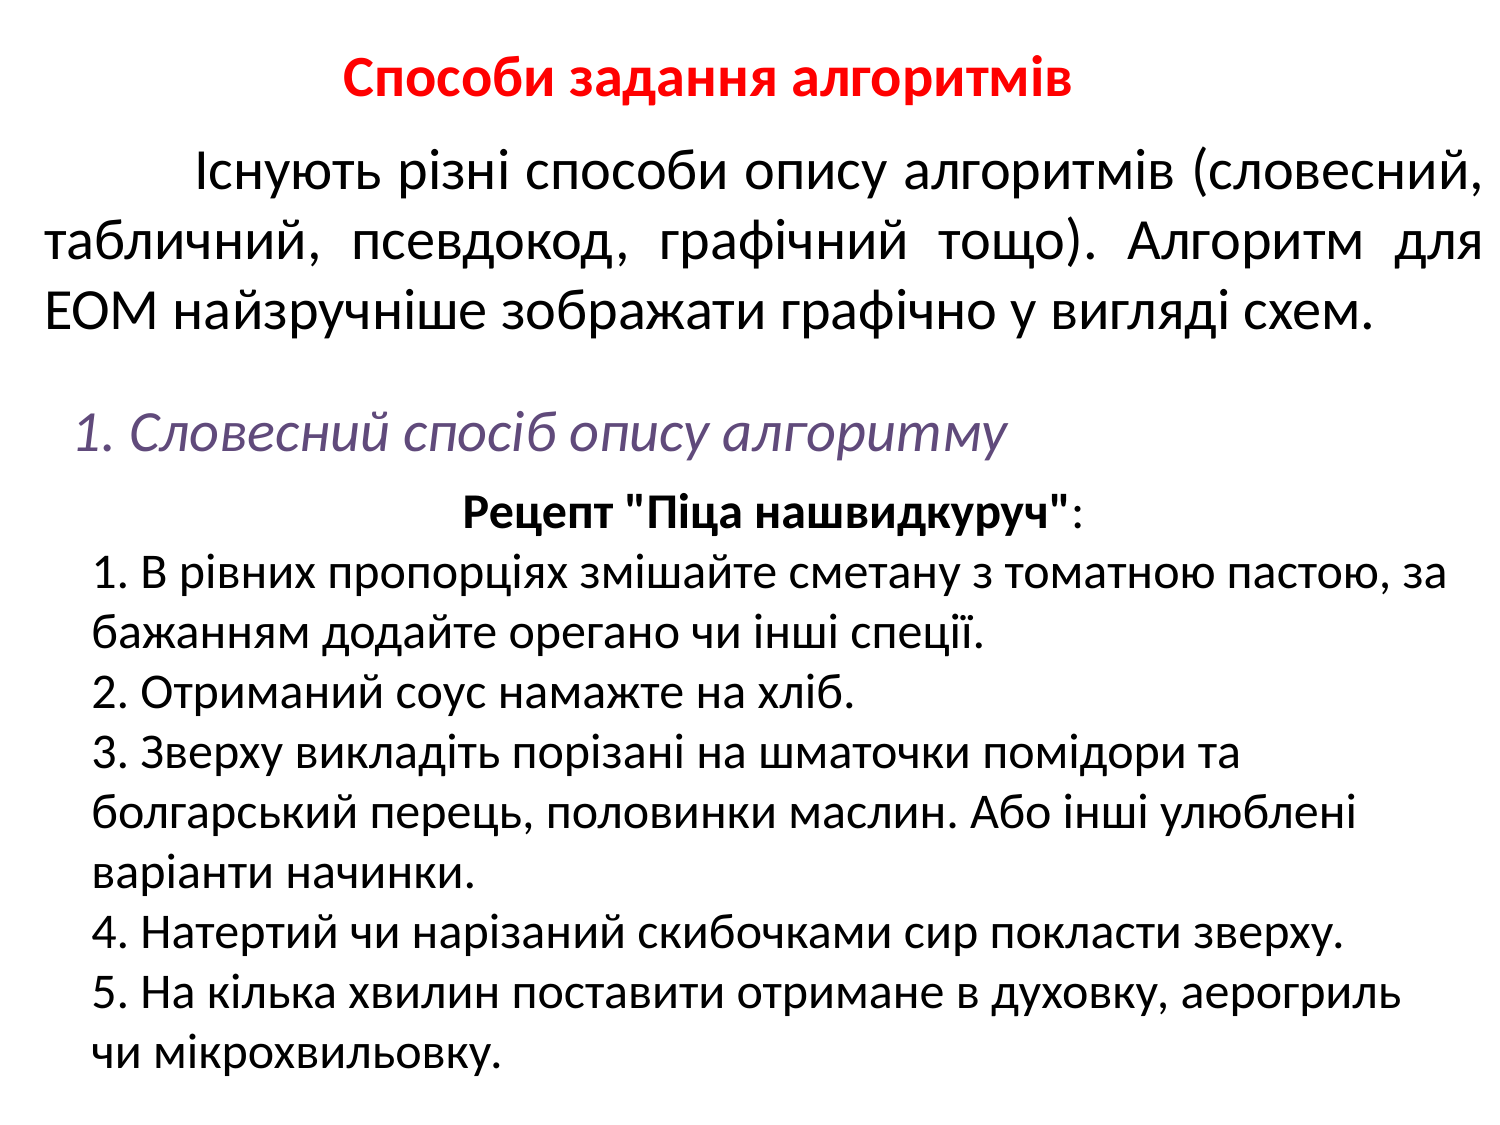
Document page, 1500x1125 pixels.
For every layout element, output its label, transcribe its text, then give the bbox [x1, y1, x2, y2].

text_box Способи задання алгоритмів [329, 30, 1089, 116]
text_box Рецепт "Піца нашвидкуруч": 1. В рівних пропорціях змішайте сметану з томатною пастою, за бажанням додайте орегано чи інші спеції. 2. Отриманий соус намажте на хліб. 3. Зверху викладіть порізані на шматочки помідори та болгарський перець, половинки маслин. Або інші улюблені варіанти начинки. 4. Натертий чи нарізаний скибочками сир покласти зверху. 5. На кілька хвилин поставити отримане в духовку, аерогриль чи мікрохвильовку. [76, 471, 1471, 1086]
text_box Існують різні способи опису алгоритмів (словесний, табличний, псевдокод, графічний тощо). Алгоритм для ЕОМ найзручніше зображати графічно у вигляді схем. [29, 124, 1500, 349]
text_box 1. Словесний спосіб опису алгоритму [57, 385, 1024, 471]
